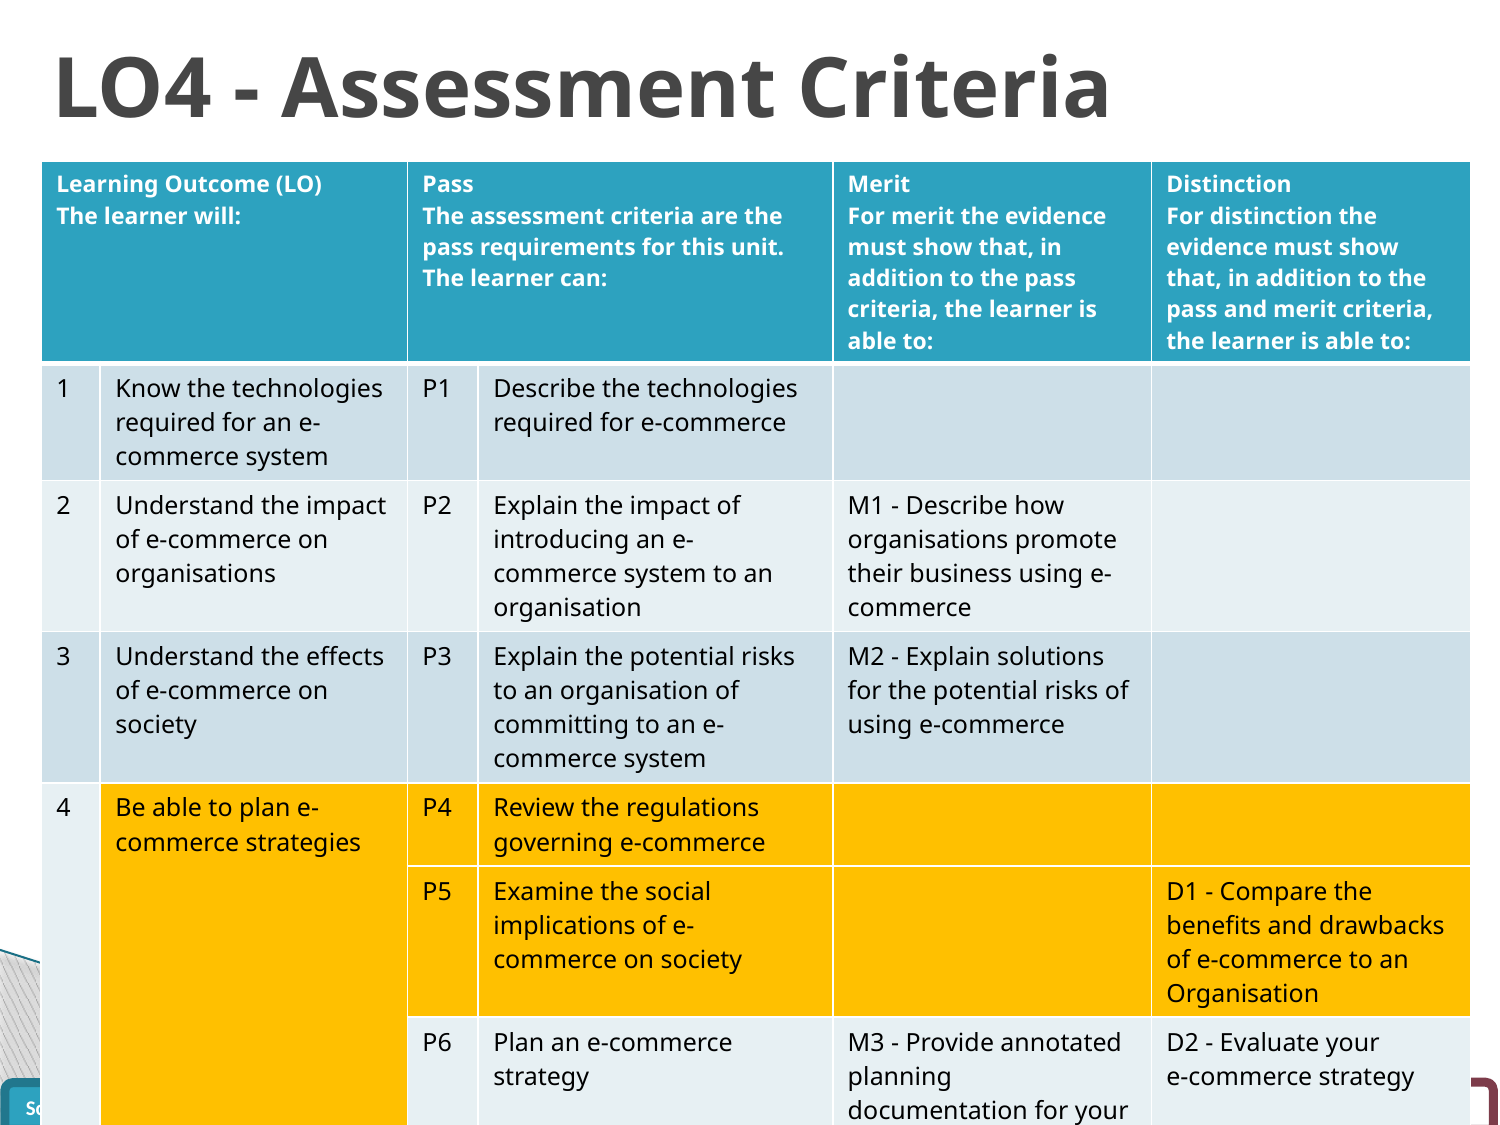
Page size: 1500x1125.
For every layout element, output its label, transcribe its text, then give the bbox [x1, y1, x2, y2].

table_cell P4 [408, 784, 477, 865]
table_cell M1 - Describe how organisations promote their business using e-commerce [834, 481, 1151, 631]
table_cell P2 [408, 481, 477, 631]
table_cell Understand the impact of e-commerce on organisations [101, 481, 407, 631]
table_cell Understand the effects of e-commerce on society [101, 632, 407, 782]
table_cell Explain the potential risks to an organisation of committing to an e-commerce system [479, 632, 832, 782]
table_cell 3 [42, 632, 99, 782]
table_cell [1152, 784, 1470, 865]
table_header Distinction For distinction the evidence must show that, in addition to the pass and merit criteria, the learner is able to: [1152, 162, 1470, 361]
table_cell [1152, 481, 1470, 631]
table_cell [834, 366, 1151, 480]
table_cell [834, 784, 1151, 865]
table_cell [834, 867, 1151, 1016]
table_cell Plan an e-commerce strategy [479, 1018, 832, 1125]
table_cell D1 - Compare the benefits and drawbacks of e-commerce to an Organisation [1152, 867, 1470, 1016]
table_cell D2 - Evaluate your e-commerce strategy [1152, 1018, 1470, 1125]
table_cell Know the technologies required for an e-commerce system [101, 366, 407, 480]
table_cell 2 [42, 481, 99, 631]
table_cell P1 [408, 366, 477, 480]
table_header Learning Outcome (LO) The learner will: [42, 162, 407, 361]
table_cell Examine the social implications of e-commerce on society [479, 867, 832, 1016]
title LO4 - Assessment Criteria [37, 19, 1471, 149]
table_cell P5 [408, 867, 477, 1016]
table_cell M3 - Provide annotated planning documentation for your e-commerce strategy [834, 1018, 1151, 1125]
table_cell P3 [408, 632, 477, 782]
table_cell Be able to plan e-commerce strategies [101, 784, 407, 1125]
table_cell Describe the technologies required for e-commerce [479, 366, 832, 480]
table_header Merit For merit the evidence must show that, in addition to the pass criteria, the learner is able to: [834, 162, 1151, 361]
table_cell M2 - Explain solutions for the potential risks of using e-commerce [834, 632, 1151, 782]
table_cell [1152, 632, 1470, 782]
table_cell P6 [408, 1018, 477, 1125]
table_cell 1 [42, 366, 99, 480]
table_cell Review the regulations governing e-commerce [479, 784, 832, 865]
table_cell [1152, 366, 1470, 480]
table_header Pass The assessment criteria are the pass requirements for this unit. The learner can: [408, 162, 832, 361]
table_cell 4 [42, 784, 99, 1125]
table_cell Explain the impact of introducing an e-commerce system to an organisation [479, 481, 832, 631]
